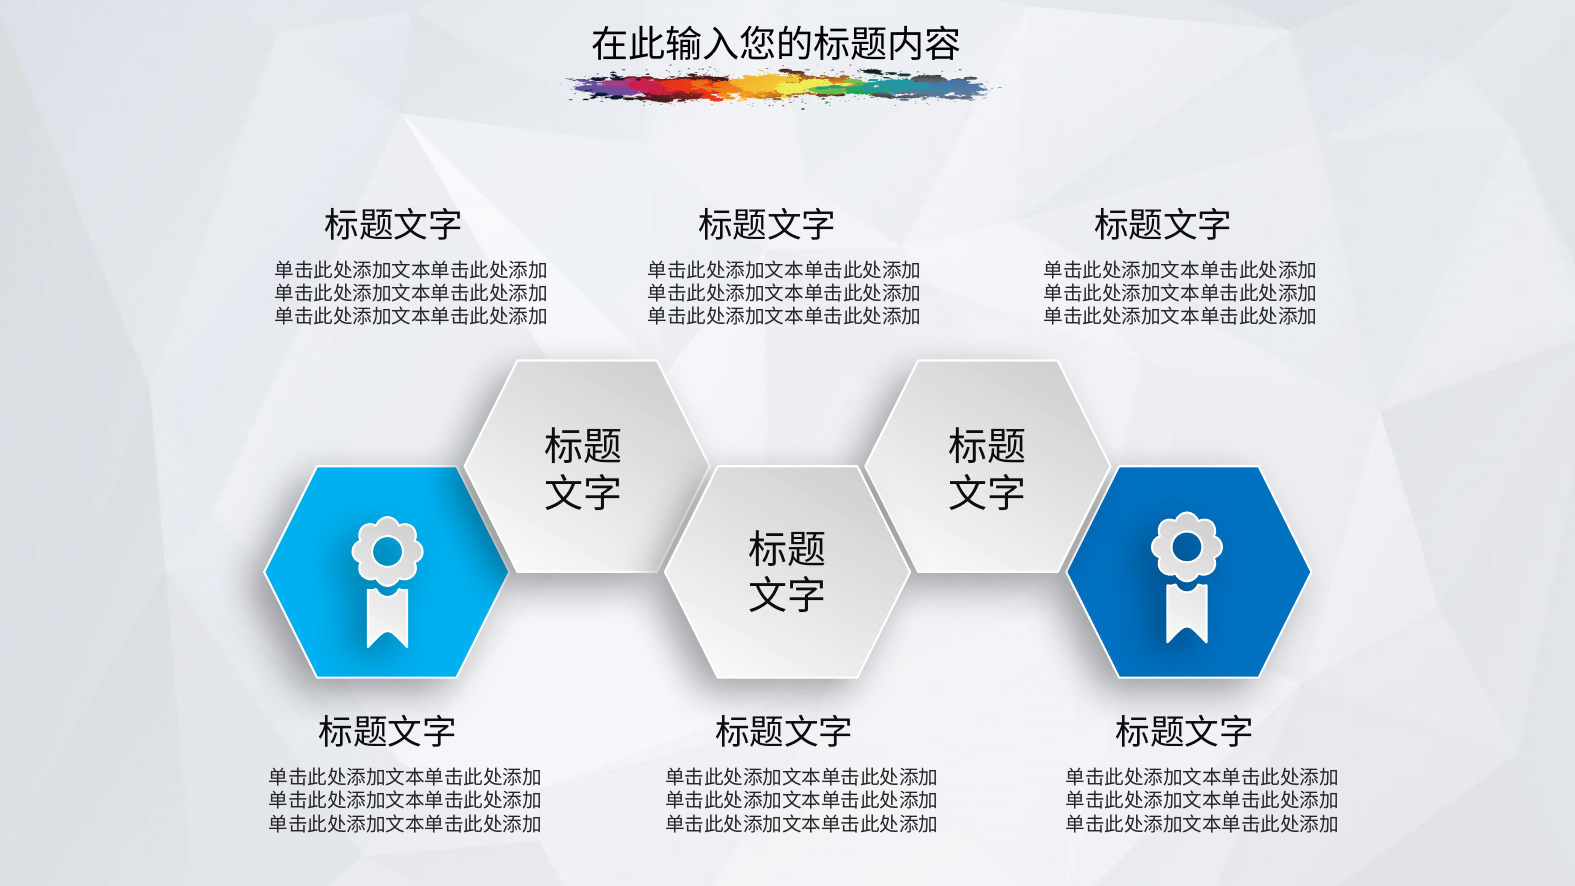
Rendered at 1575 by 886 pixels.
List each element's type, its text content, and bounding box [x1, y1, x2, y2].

text_box 在此输入您的标题内容 [580, 14, 988, 61]
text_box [664, 710, 966, 845]
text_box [464, 360, 710, 573]
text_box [1065, 465, 1312, 678]
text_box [1065, 710, 1367, 845]
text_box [1043, 203, 1346, 338]
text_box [865, 360, 1111, 573]
picture [0, 0, 1575, 886]
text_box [268, 710, 570, 845]
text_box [263, 465, 510, 678]
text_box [664, 465, 911, 678]
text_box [274, 203, 949, 338]
